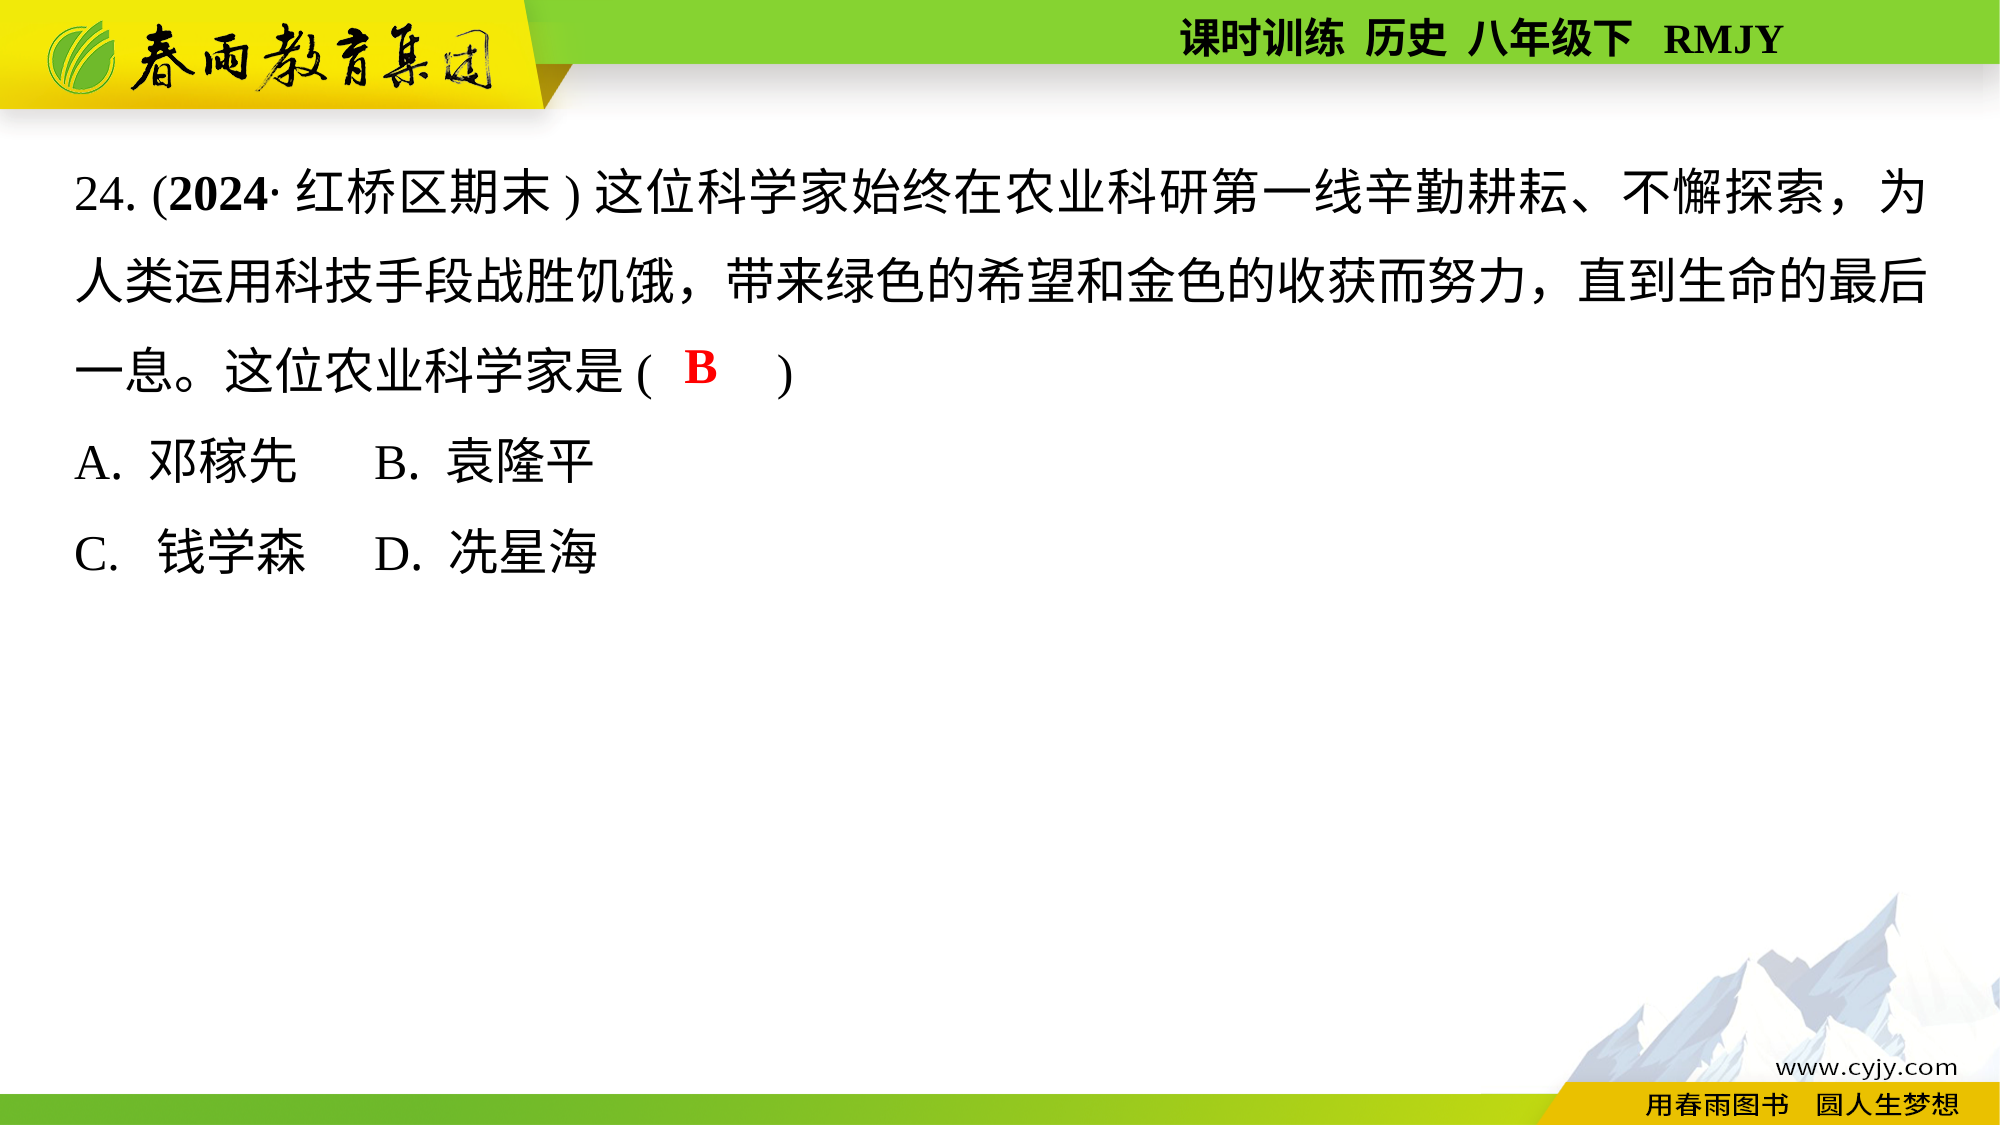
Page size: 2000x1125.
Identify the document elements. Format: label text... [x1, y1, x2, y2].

text_box B [669, 326, 733, 401]
picture [0, 0, 2000, 1125]
list 24. (2024·红桥区期末)这位科学家始终在农业科研第一线辛勤耕耘、不懈探索，为人类运用科技手段战胜饥饿，带来绿色的希望和金色的收获而努力，直到生命的最后一息。这位农业科学家是( ) A. 邓稼先 B. 袁隆平 C. 钱学森 D. 冼星海 [59, 122, 1944, 592]
